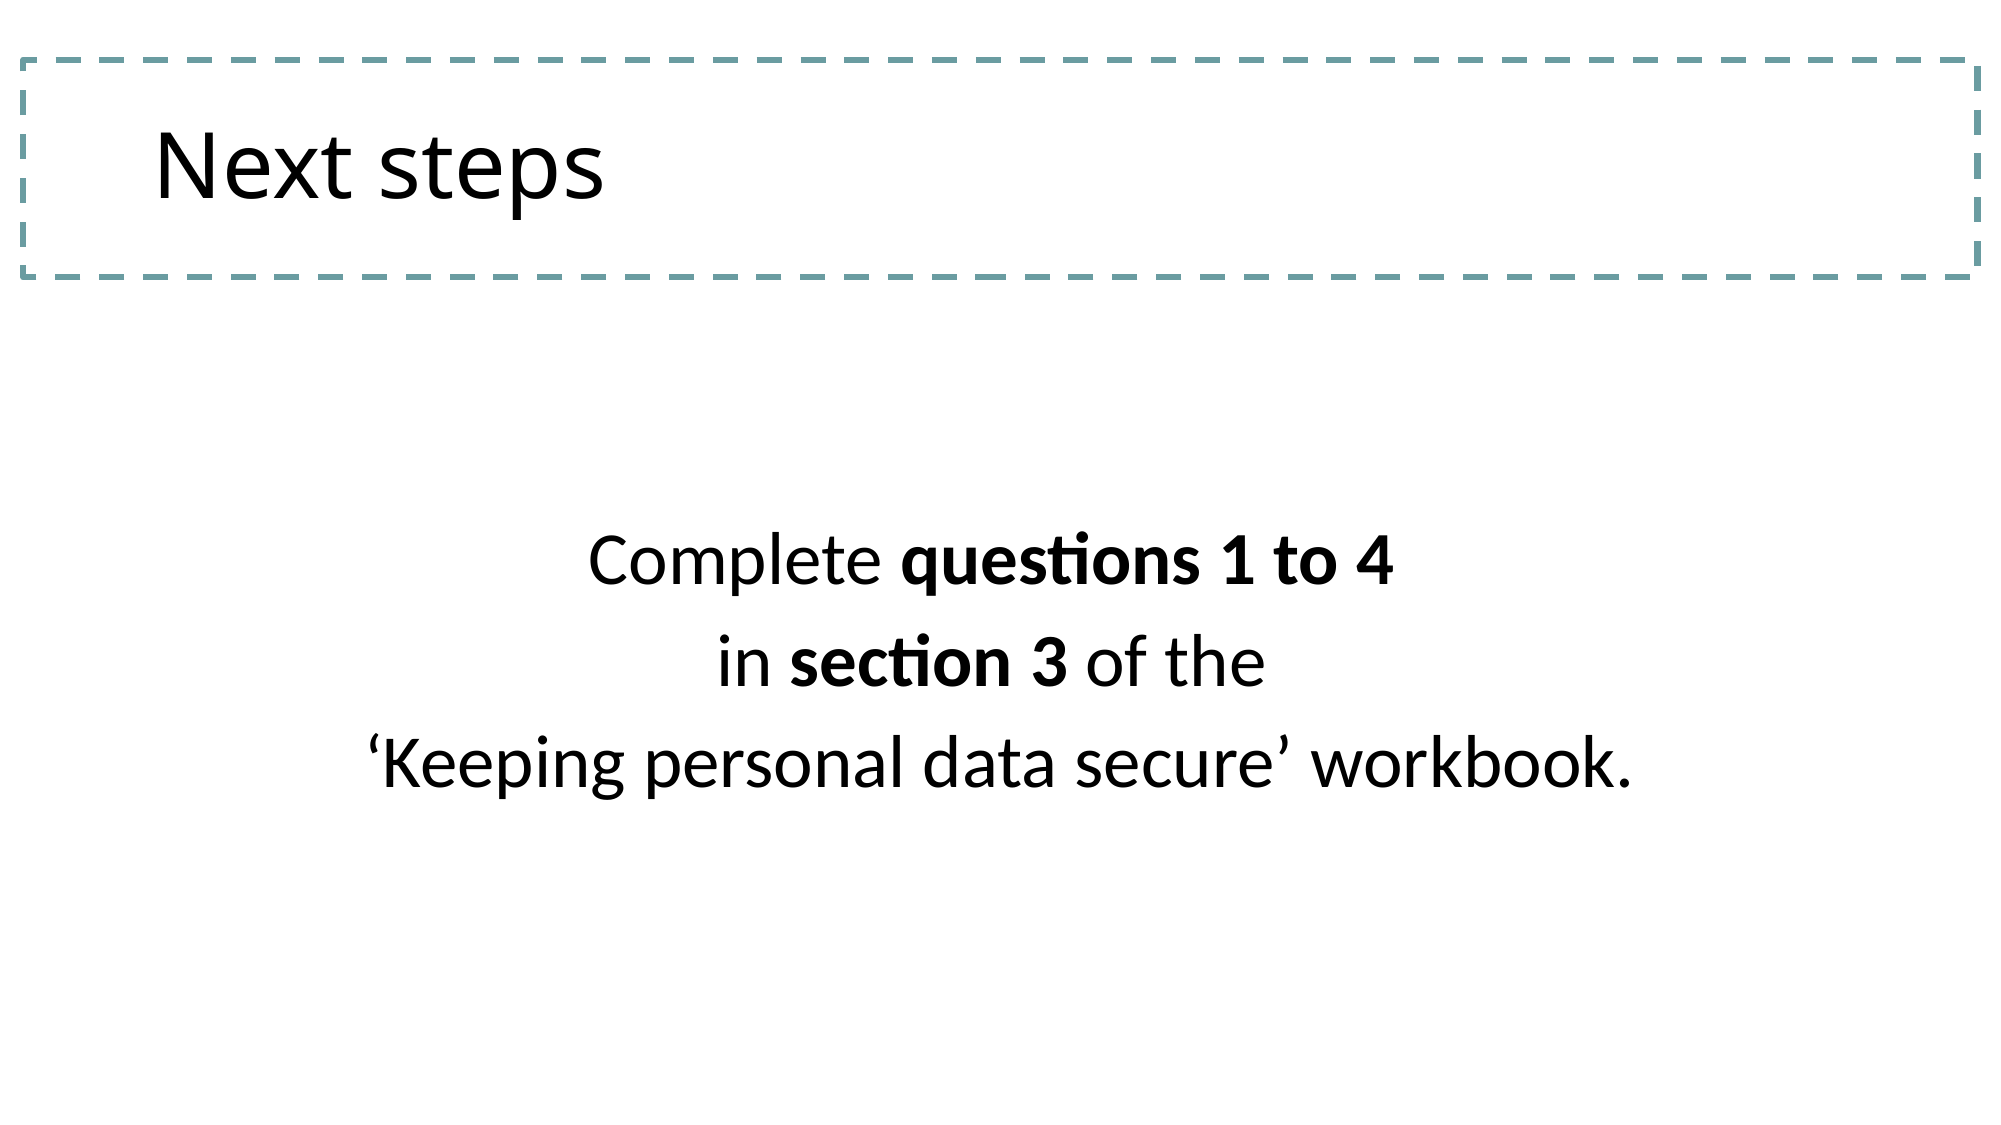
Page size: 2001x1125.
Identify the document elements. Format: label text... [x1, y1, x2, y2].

title Next steps [137, 59, 1863, 278]
list Complete questions 1 to 4 in section 3 of the ‘Keeping personal data secure’ workbook. [137, 299, 1863, 1014]
